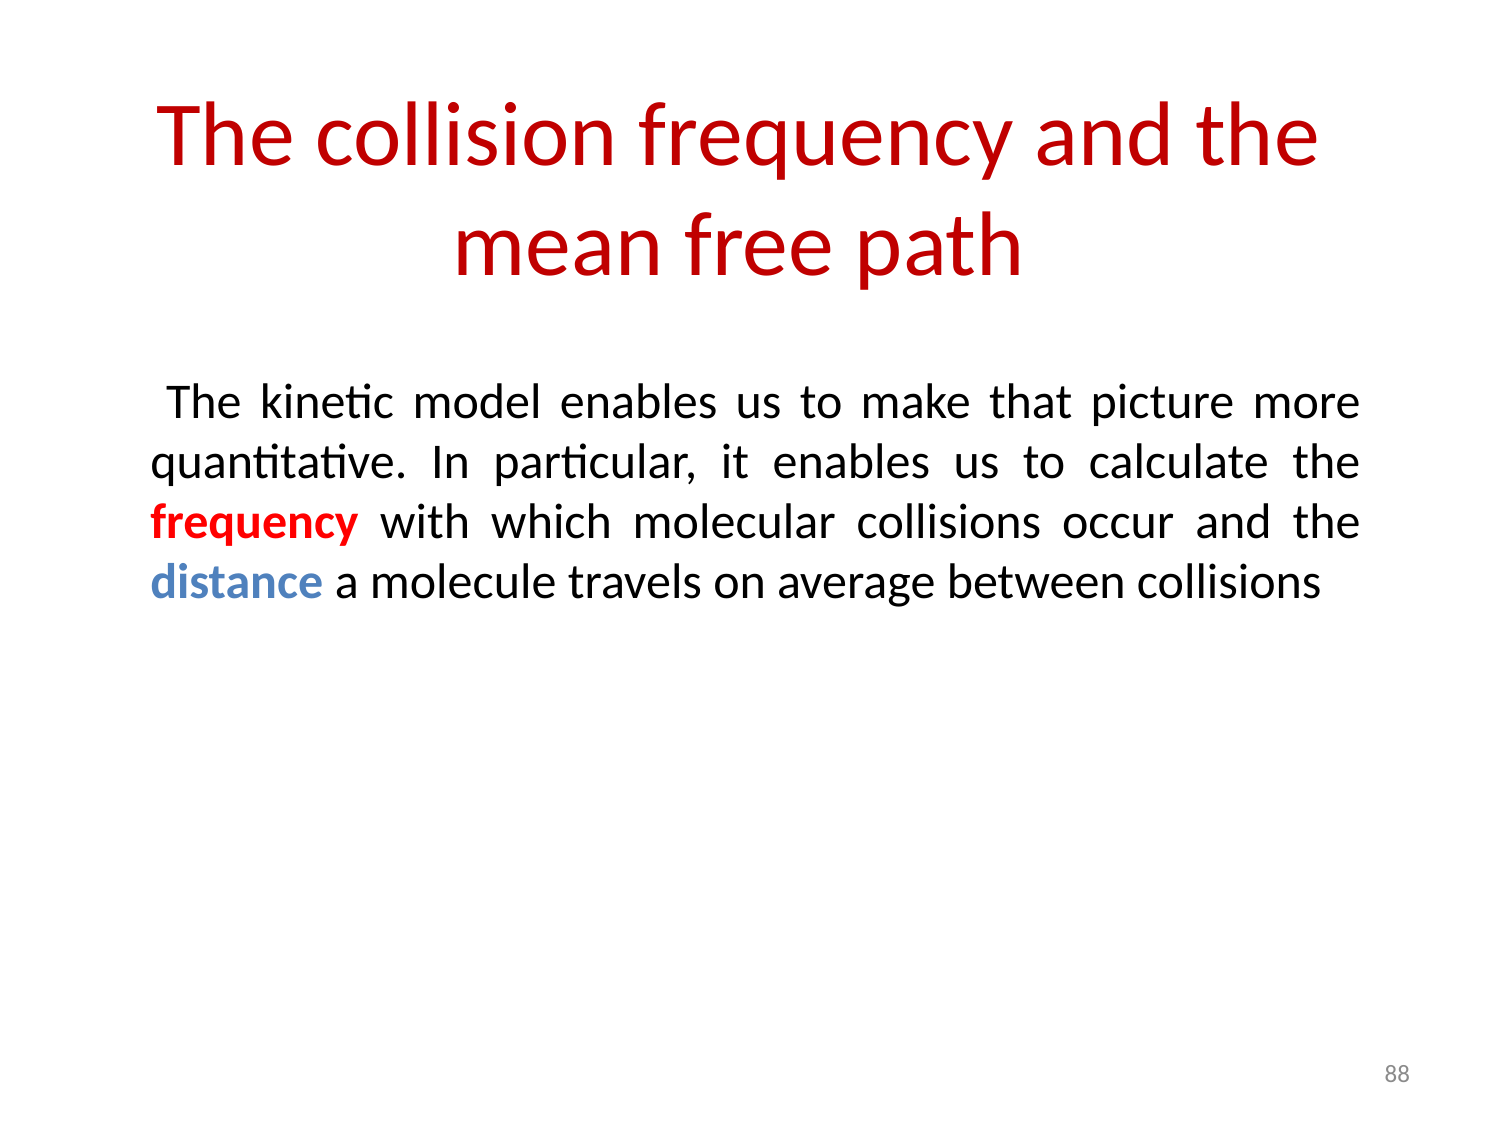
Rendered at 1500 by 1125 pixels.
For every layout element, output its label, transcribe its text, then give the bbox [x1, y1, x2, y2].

text_box The kinetic model enables us to make that picture more quantitative. In particular, it enables us to calculate the frequency with which molecular collisions occur and the distance a molecule travels on average between collisions [135, 361, 1376, 617]
slide_number 88 [1074, 1042, 1425, 1103]
text_box The collision frequency and the mean free path [135, 66, 1343, 301]
